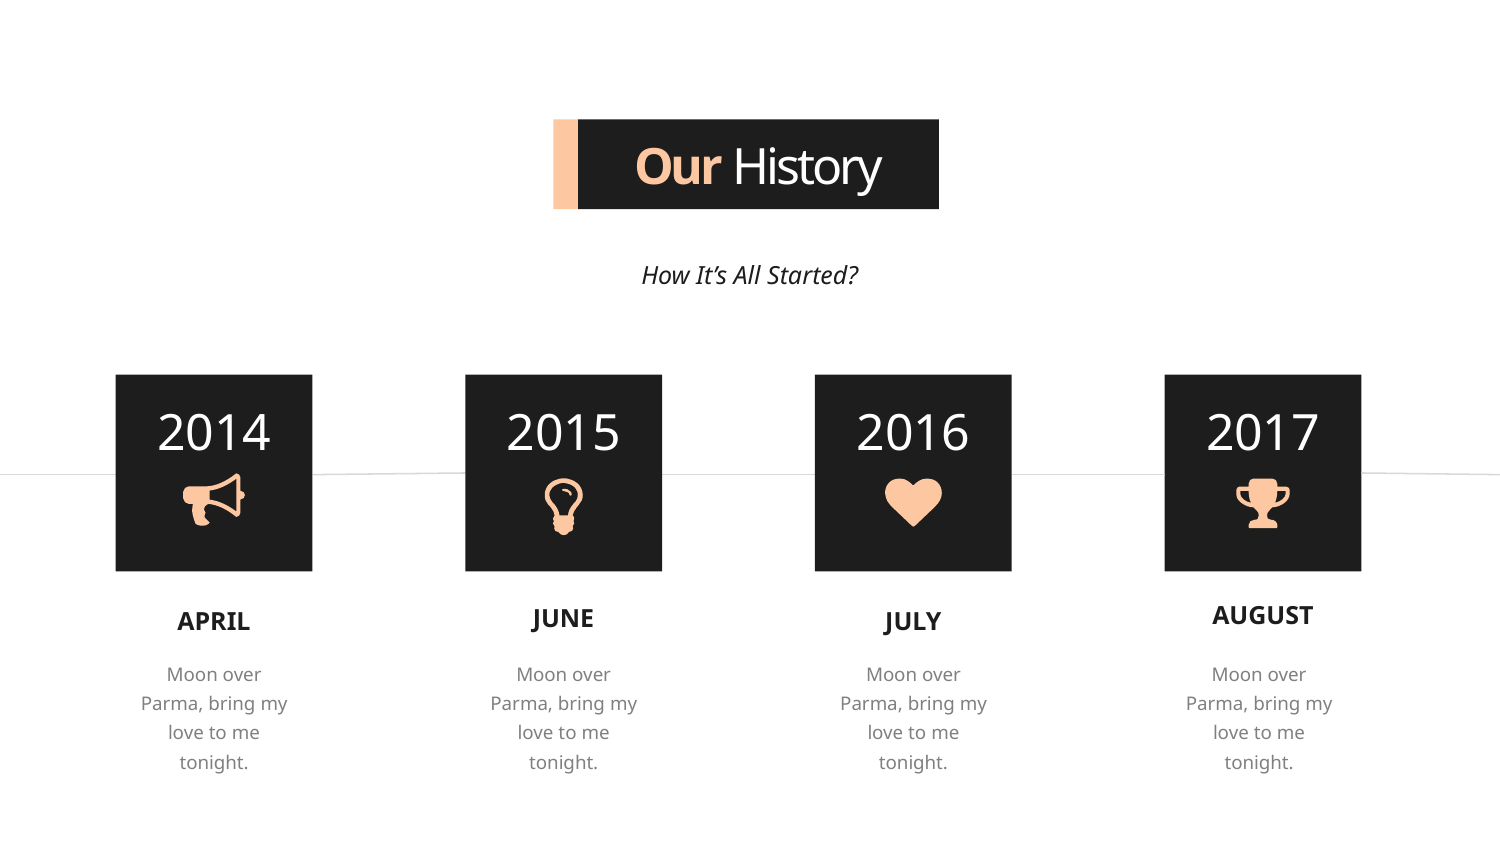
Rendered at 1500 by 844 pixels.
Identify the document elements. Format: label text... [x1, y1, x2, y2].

text_box [813, 468, 1014, 573]
text_box [885, 478, 942, 527]
text_box 2014 [107, 392, 321, 468]
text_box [544, 478, 583, 536]
text_box [114, 372, 314, 392]
text_box Moon over Parma, bring my love to me tonight. [469, 648, 659, 781]
text_box [813, 372, 1014, 392]
text_box JULY [818, 597, 1008, 643]
text_box [463, 372, 664, 392]
text_box How It’s All Started? [452, 251, 1048, 309]
text_box [1236, 478, 1290, 529]
text_box 2016 [806, 392, 1021, 468]
text_box [551, 117, 580, 211]
text_box JUNE [469, 595, 659, 641]
text_box Our History [580, 119, 939, 210]
text_box [114, 468, 314, 573]
text_box APRIL [119, 597, 309, 643]
text_box [1163, 372, 1363, 392]
text_box Moon over Parma, bring my love to me tonight. [818, 648, 1008, 781]
text_box AUGUST [1168, 591, 1358, 637]
text_box [1163, 468, 1363, 573]
text_box 2015 [456, 392, 671, 468]
text_box [183, 473, 245, 526]
text_box Moon over Parma, bring my love to me tonight. [119, 648, 309, 781]
text_box 2017 [1156, 392, 1370, 468]
text_box Moon over Parma, bring my love to me tonight. [1164, 648, 1354, 781]
text_box [463, 468, 664, 573]
